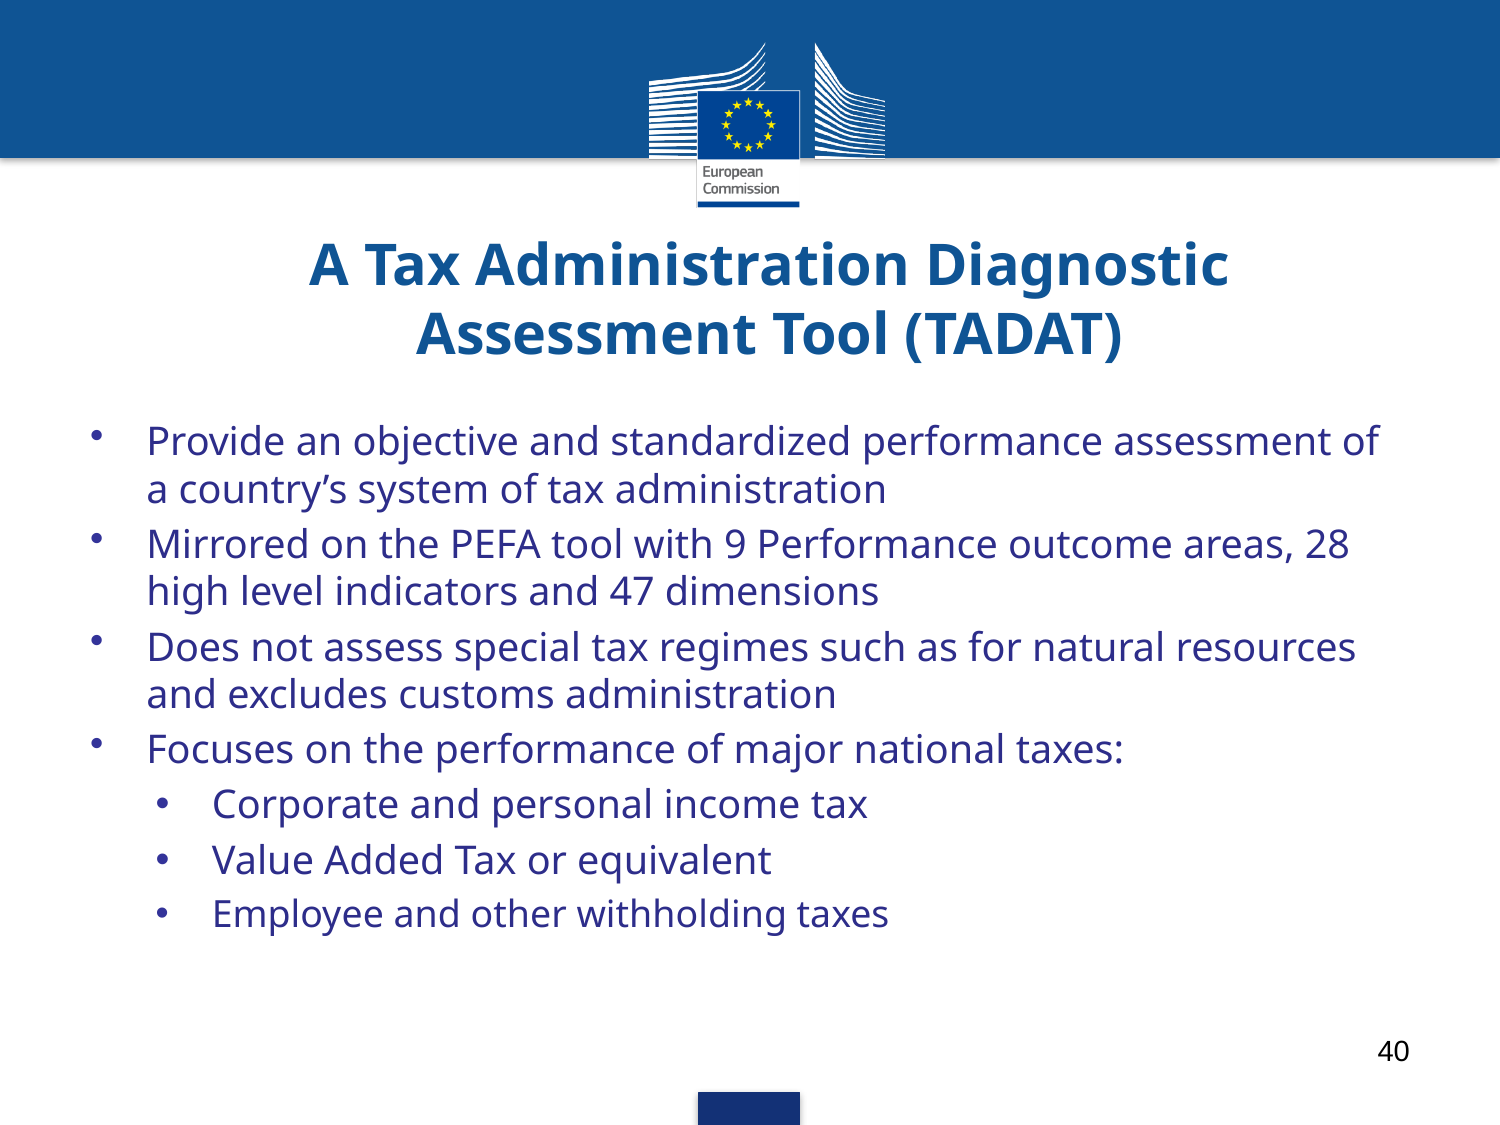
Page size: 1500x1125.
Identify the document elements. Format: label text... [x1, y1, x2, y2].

list Provide an objective and standardized performance assessment of a country’s system of tax administration Mirrored on the PEFA tool with 9 Performance outcome areas, 28 high level indicators and 47 dimensions Does not assess special tax regimes such as for natural resources and excludes customs administration Focuses on the performance of major national taxes: Corporate and personal income tax Value Added Tax or equivalent Employee and other withholding taxes [74, 408, 1426, 988]
picture [649, 42, 885, 208]
slide_number 40 [1074, 1024, 1426, 1103]
title A Tax Administration Diagnostic Assessment Tool (TADAT) [64, 219, 1416, 374]
